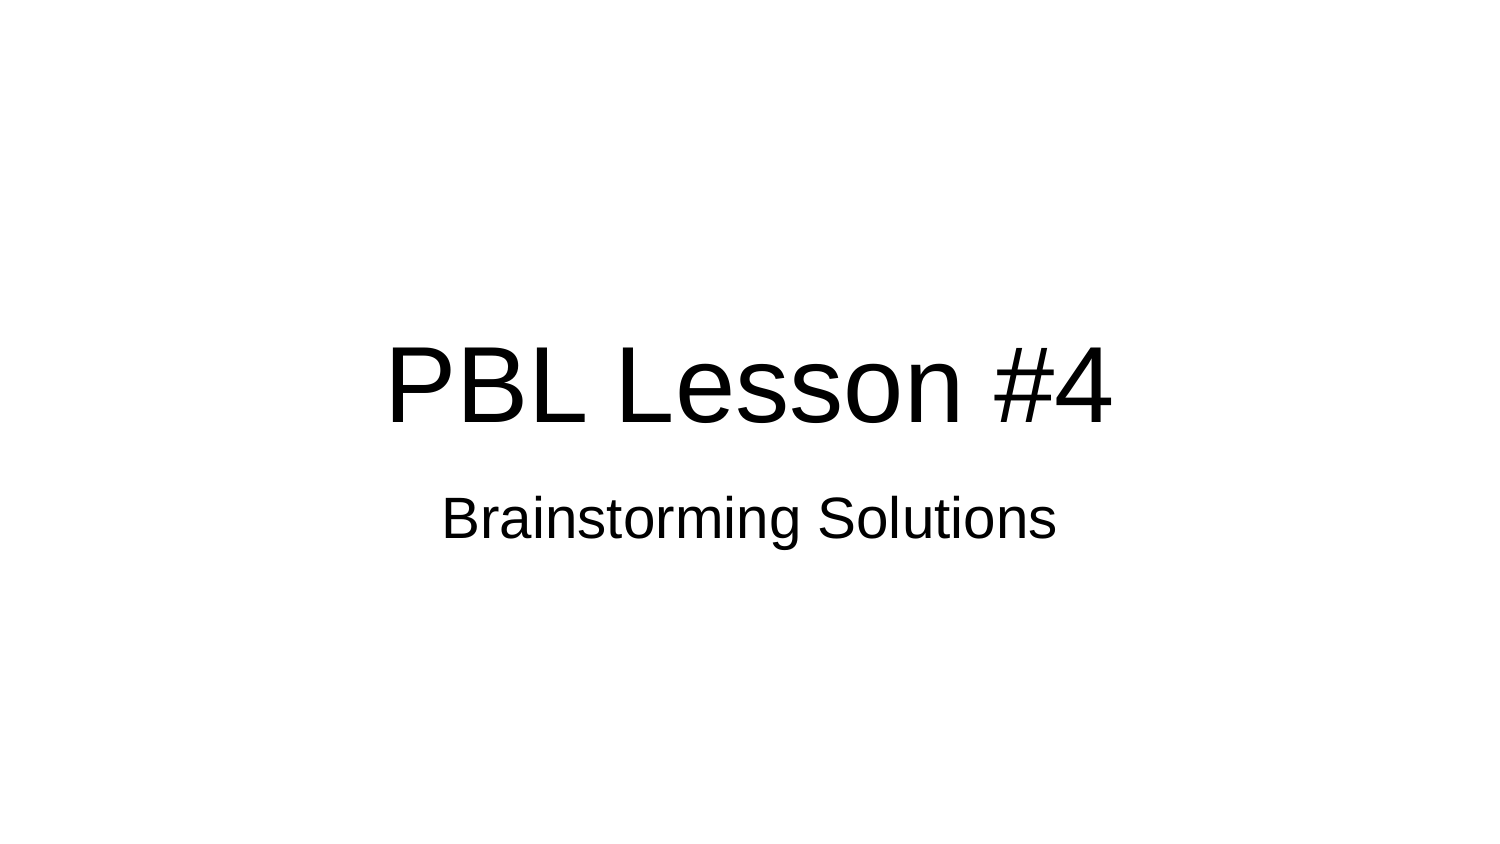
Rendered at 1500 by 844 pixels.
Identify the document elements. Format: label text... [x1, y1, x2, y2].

subtitle Brainstorming Solutions [51, 464, 1449, 595]
title PBL Lesson #4 [51, 122, 1449, 459]
